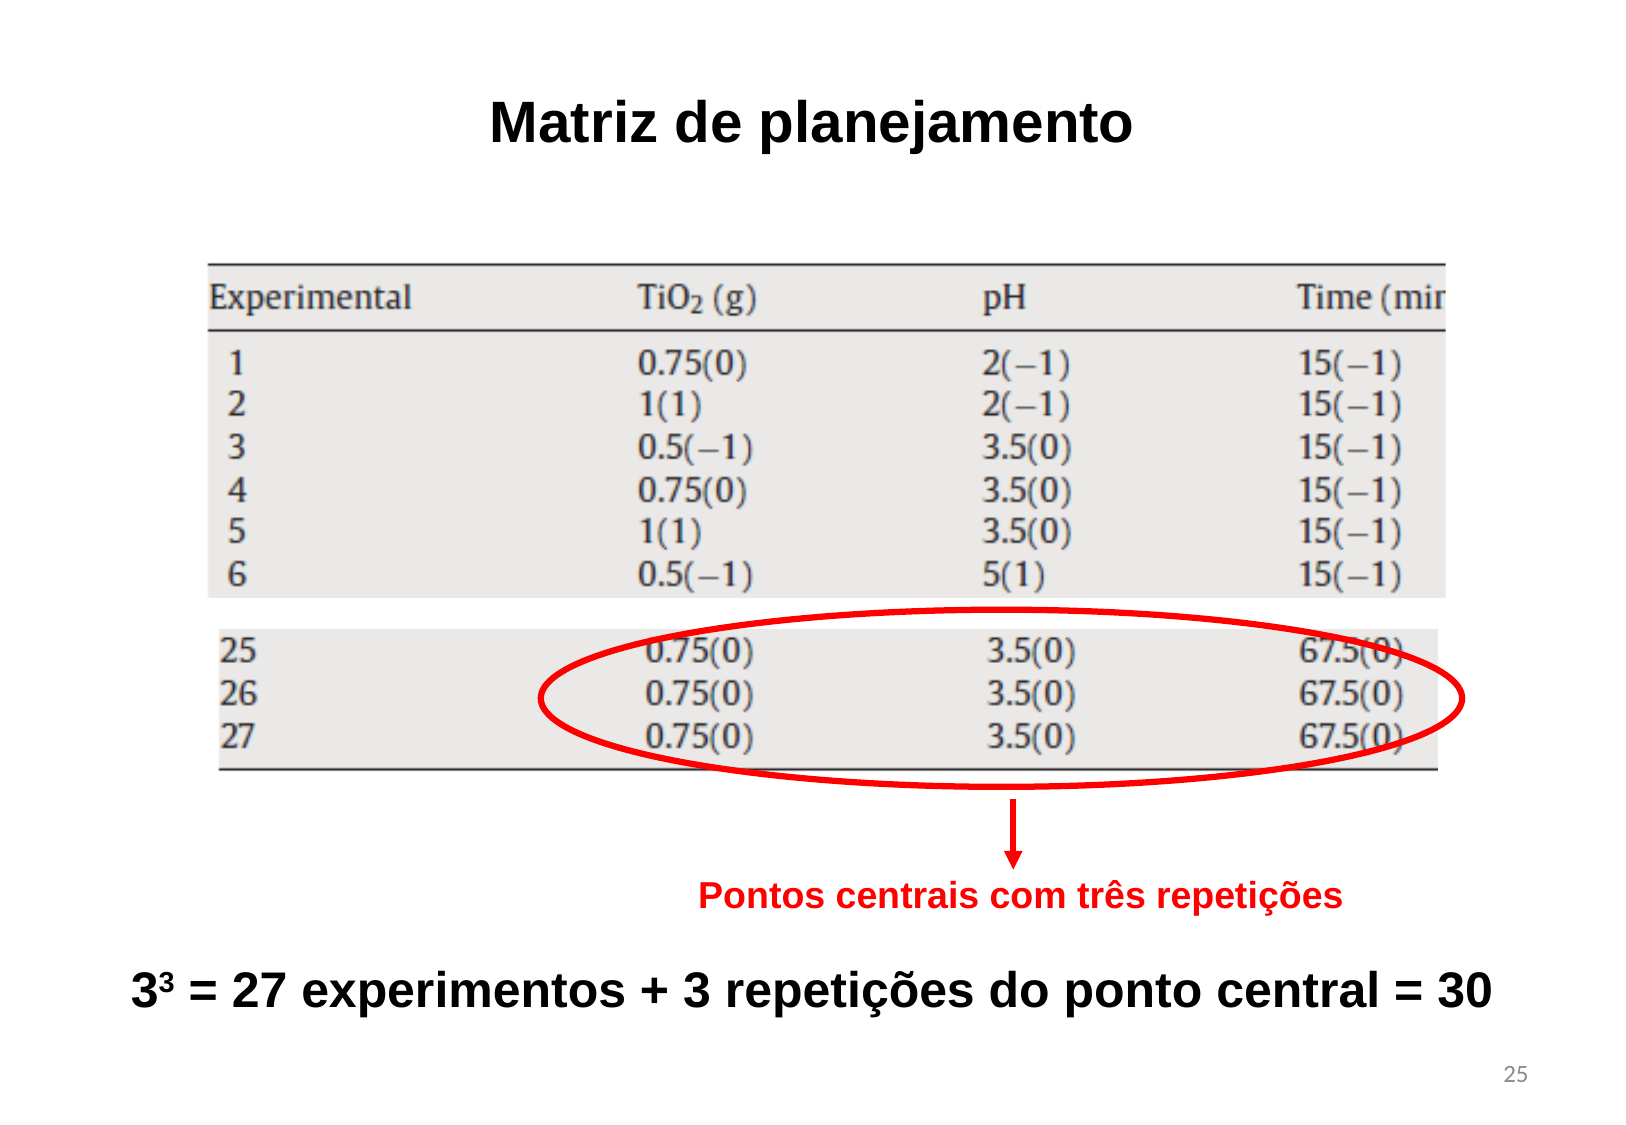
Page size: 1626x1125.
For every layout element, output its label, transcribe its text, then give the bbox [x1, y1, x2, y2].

text_box Matriz de planejamento [469, 78, 1155, 161]
text_box 33 = 27 experimentos + 3 repetições do ponto central = 30 [108, 950, 1517, 1025]
slide_number 25 [1164, 1042, 1544, 1103]
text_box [178, 255, 1463, 929]
